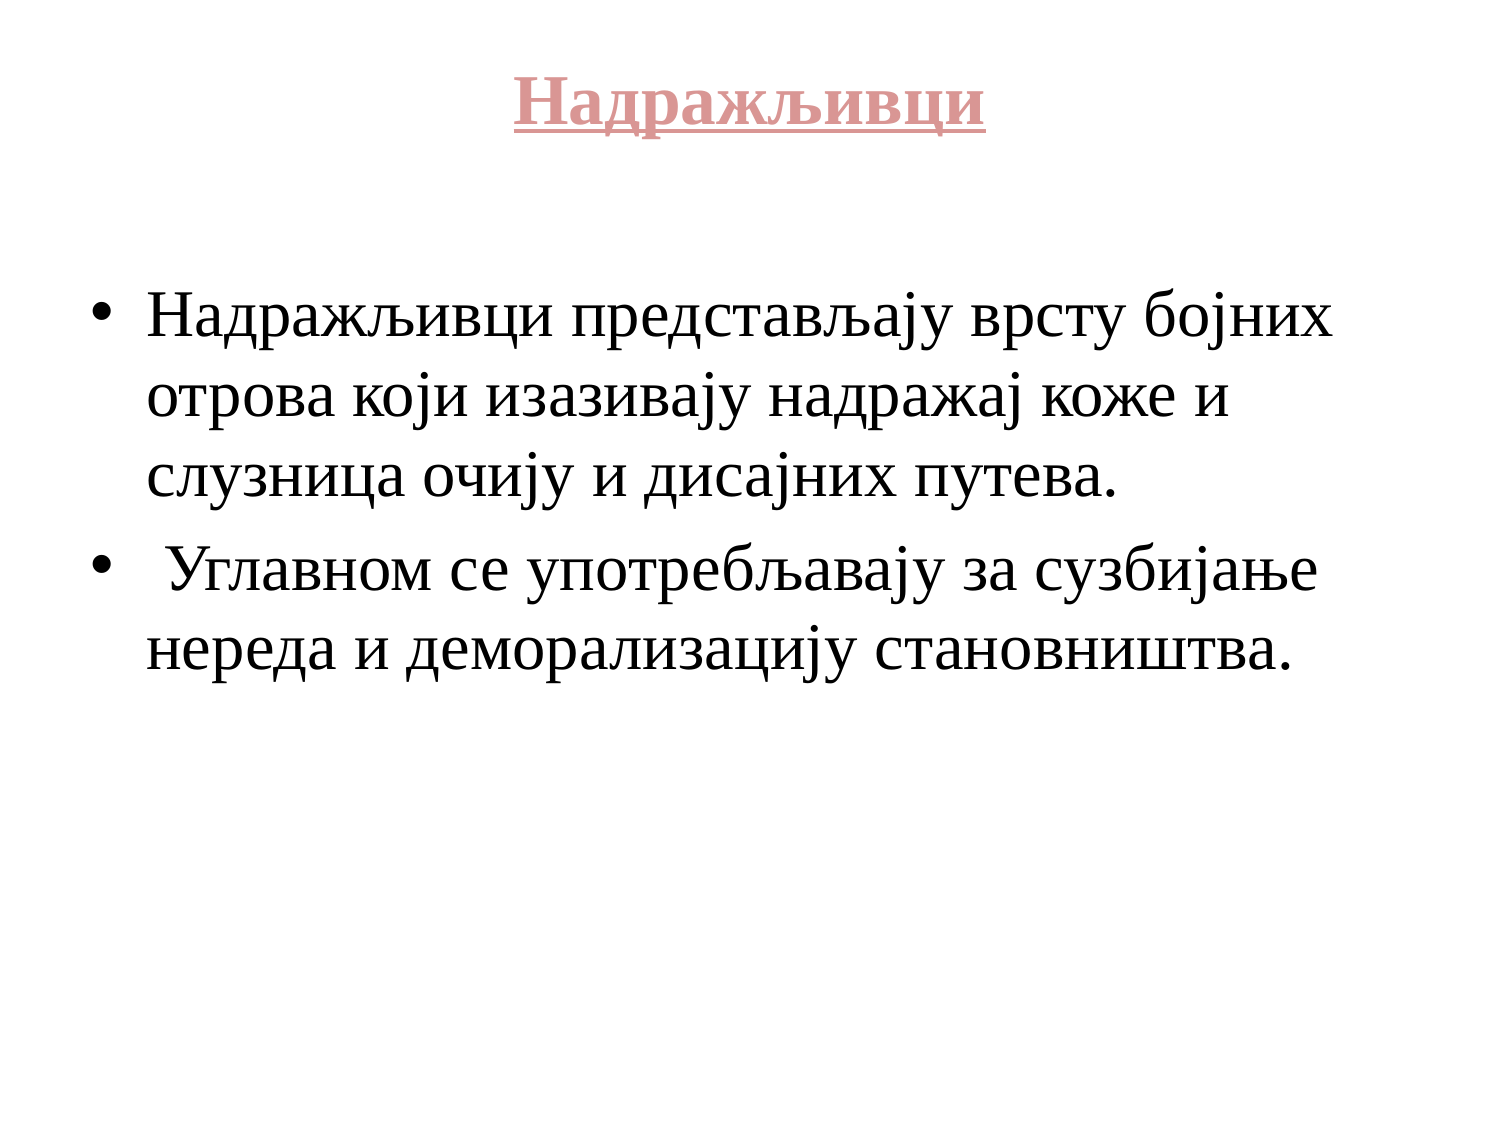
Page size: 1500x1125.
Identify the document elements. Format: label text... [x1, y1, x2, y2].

title Надражљивци [75, 45, 1425, 233]
list Надражљивци представљају врсту бојних отрова који изазивају надражај коже и слузница очију и дисајних путева. Углавном се употребљавају за сузбијање нереда и деморализацију становништва. [75, 262, 1425, 1005]
